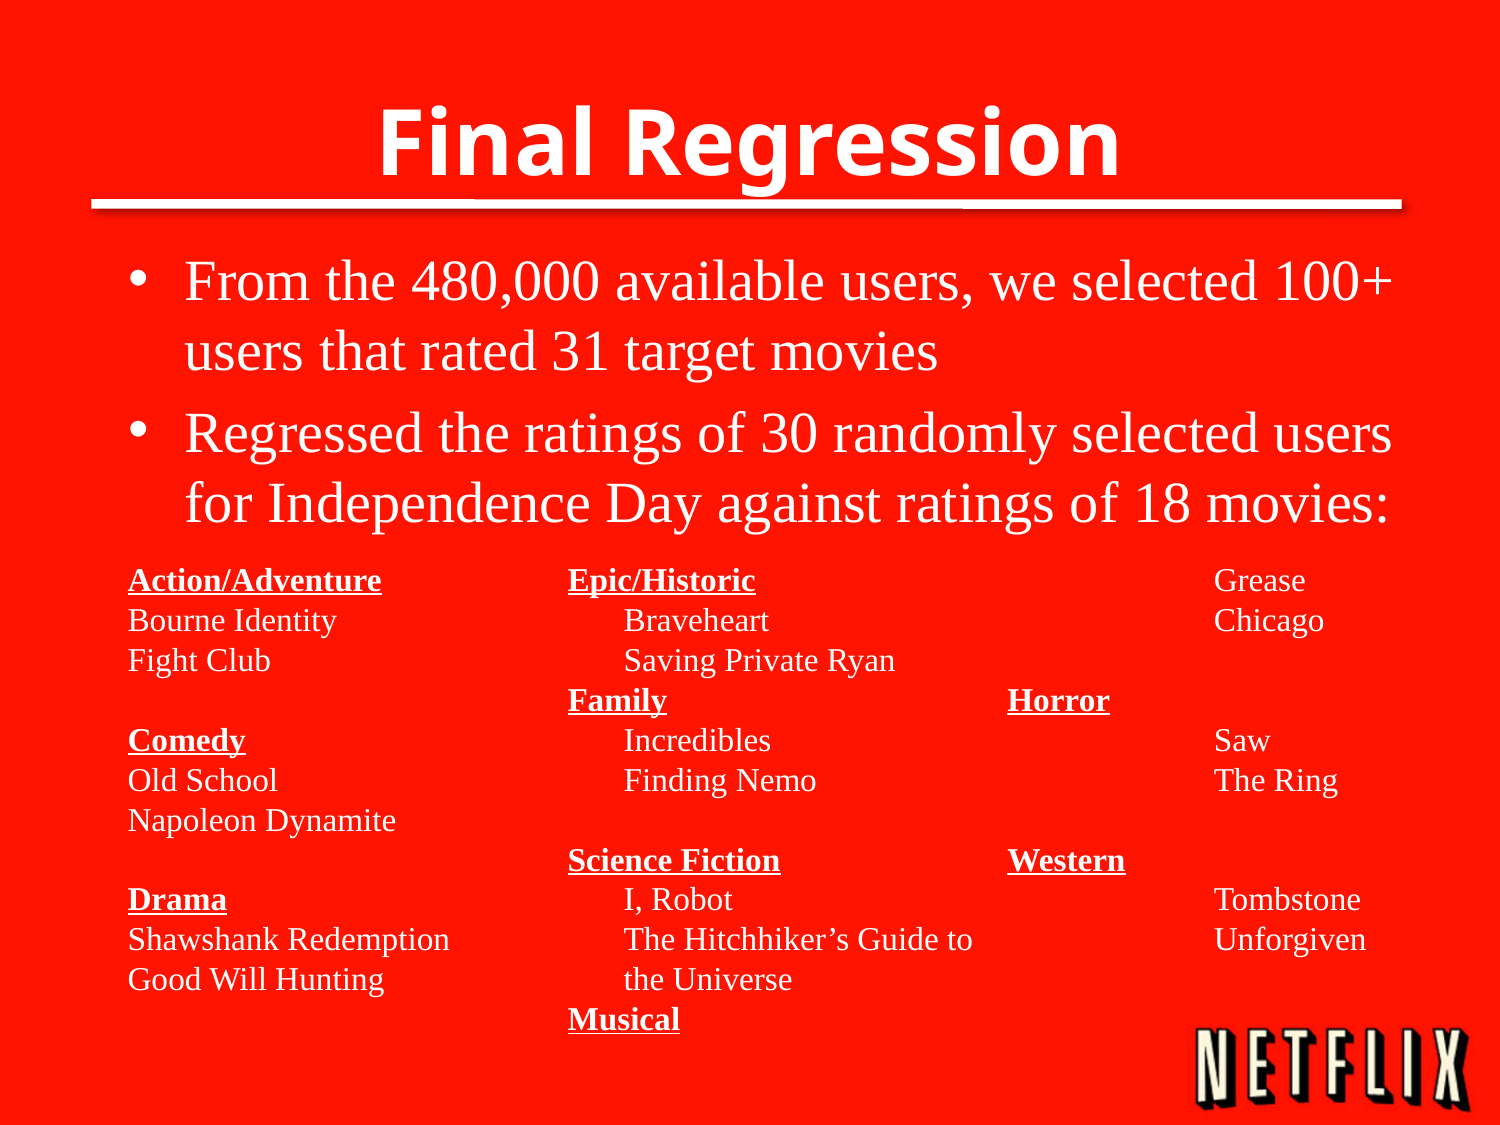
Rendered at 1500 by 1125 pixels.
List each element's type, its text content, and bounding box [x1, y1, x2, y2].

picture [1162, 1012, 1500, 1125]
title Final Regression [75, 45, 1425, 233]
text_box From the 480,000 available users, we selected 100+ users that rated 31 target movies Regressed the ratings of 30 randomly selected users for Independence Day against ratings of 18 movies: [113, 235, 1464, 553]
text_box Action/Adventure Bourne Identity Fight Club Comedy Old School Napoleon Dynamite Drama Shawshank Redemption Good Will Hunting Epic/Historic Braveheart Saving Private Ryan Family Incredibles Finding Nemo Science Fiction I, Robot The Hitchhiker’s Guide to the Universe Musical Grease Chicago Horror Saw The Ring Western Tombstone Unforgiven [112, 550, 1463, 1004]
